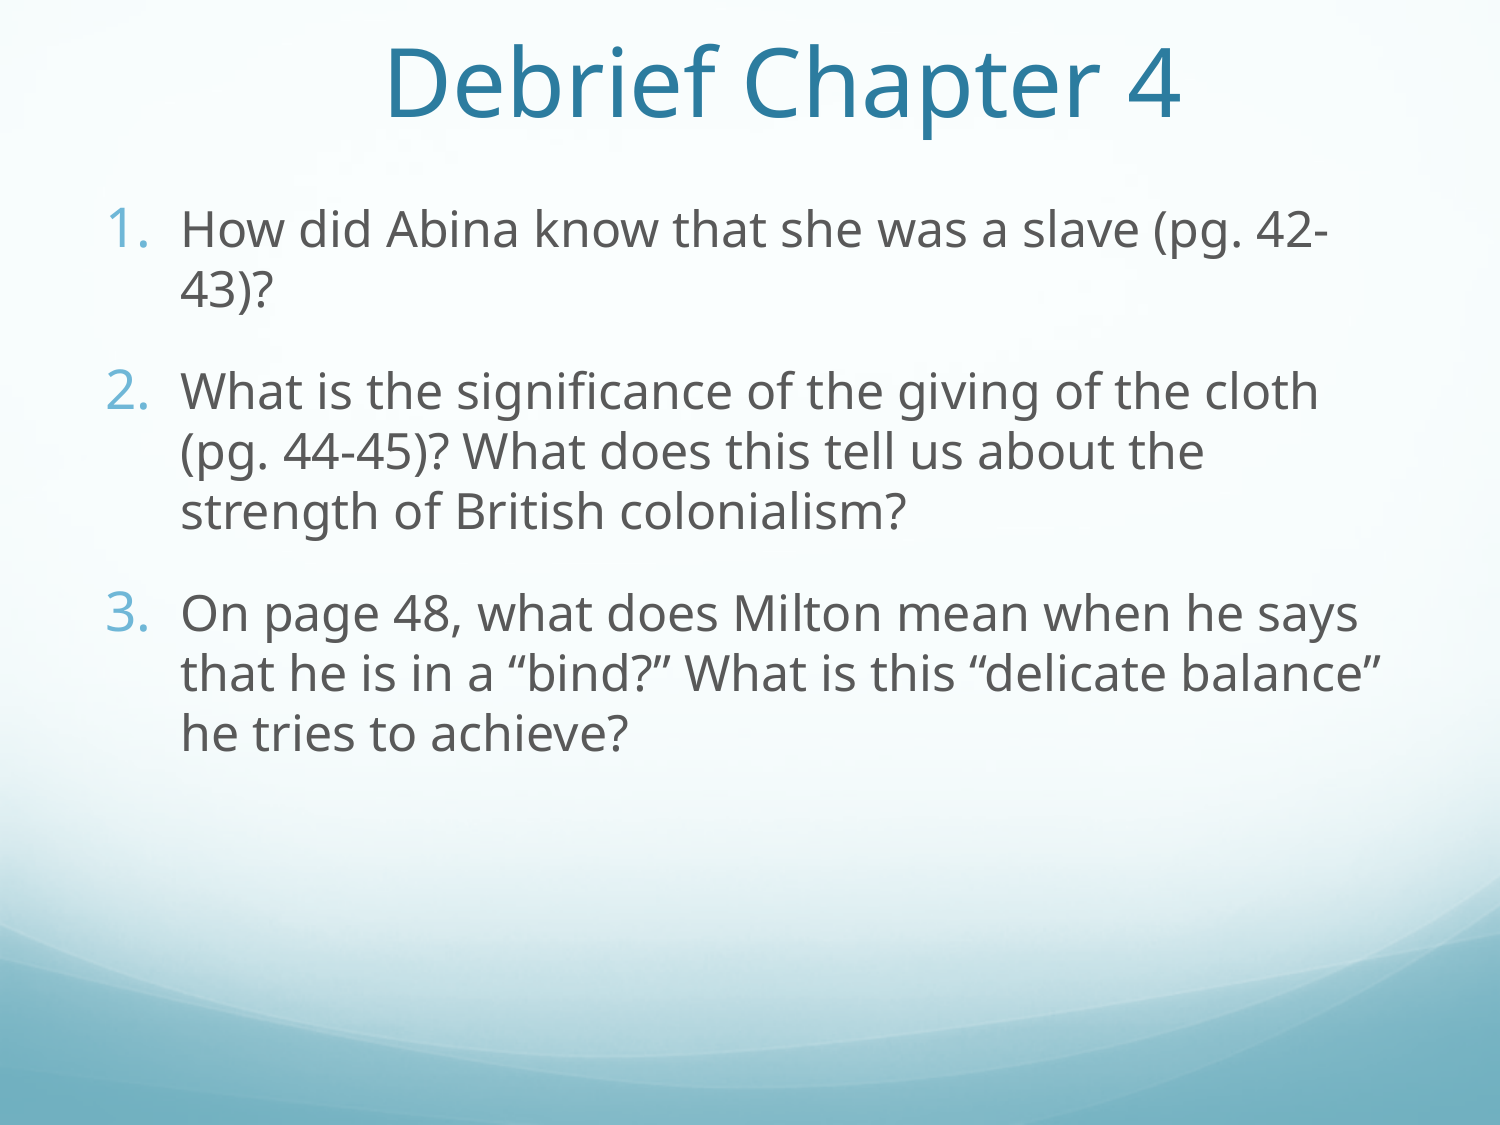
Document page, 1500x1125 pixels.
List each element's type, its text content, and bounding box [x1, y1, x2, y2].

title Debrief Chapter 4 [90, 17, 1475, 144]
list How did Abina know that she was a slave (pg. 42-43)? What is the significance of the giving of the cloth (pg. 44-45)? What does this tell us about the strength of British colonialism? On page 48, what does Milton mean when he says that he is in a “bind?” What is this “delicate balance” he tries to achieve? [90, 190, 1410, 1001]
